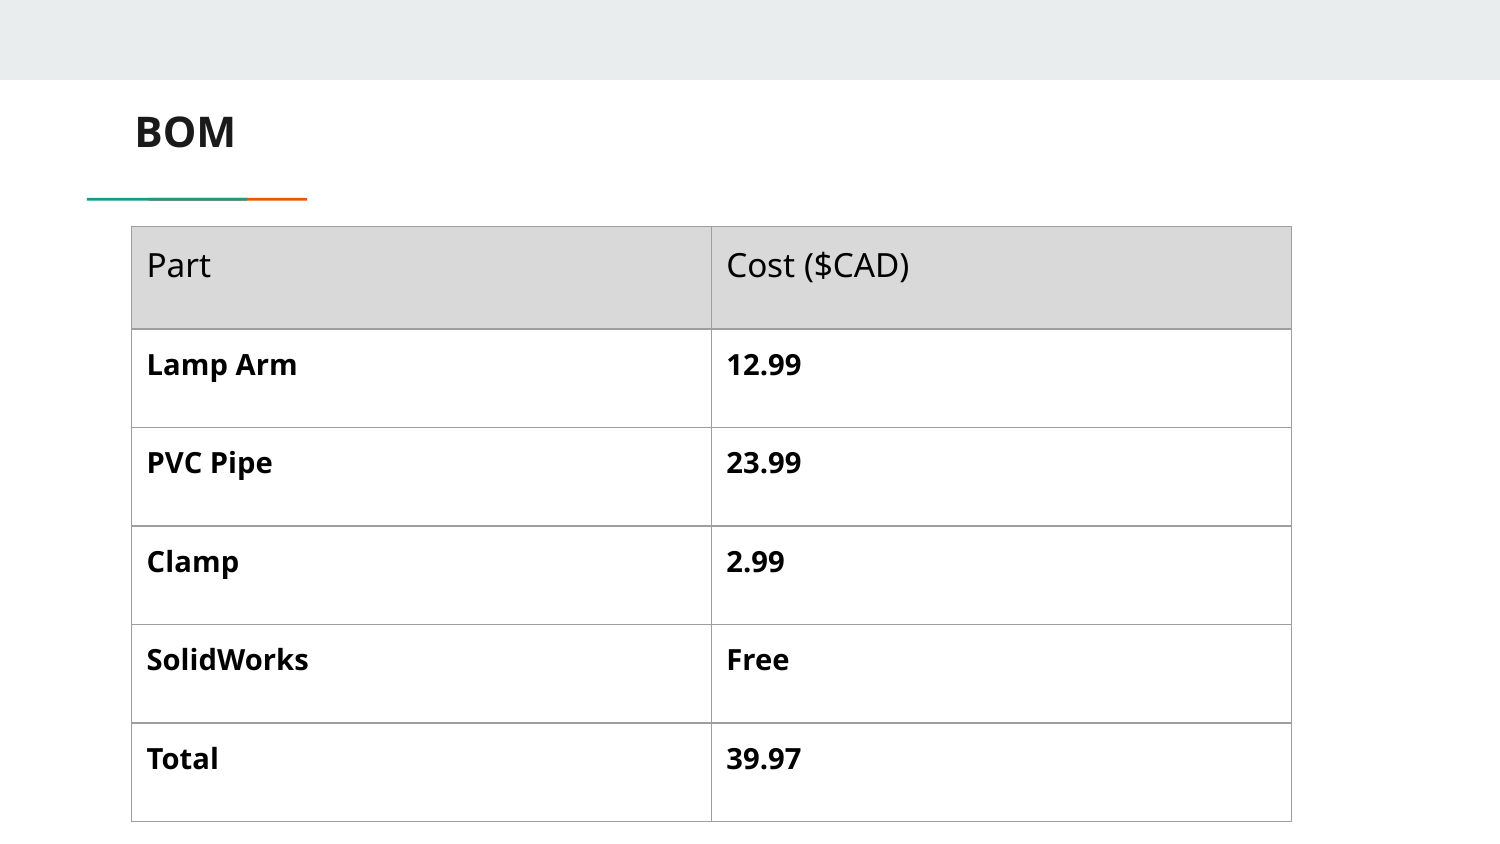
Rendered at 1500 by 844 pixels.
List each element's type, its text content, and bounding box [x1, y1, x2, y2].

table_cell Lamp Arm [132, 330, 711, 427]
table_cell 2.99 [712, 527, 1291, 624]
title BOM [119, 86, 1381, 175]
table_cell 39.97 [712, 724, 1291, 821]
table_cell 12.99 [712, 330, 1291, 427]
table_cell SolidWorks [132, 625, 711, 722]
table_cell 23.99 [712, 428, 1291, 525]
table_cell Clamp [132, 527, 711, 624]
table_header Part [132, 227, 711, 328]
table_cell Total [132, 724, 711, 821]
table_cell PVC Pipe [132, 428, 711, 525]
table_cell Free [712, 625, 1291, 722]
table_header Cost ($CAD) [712, 227, 1291, 328]
